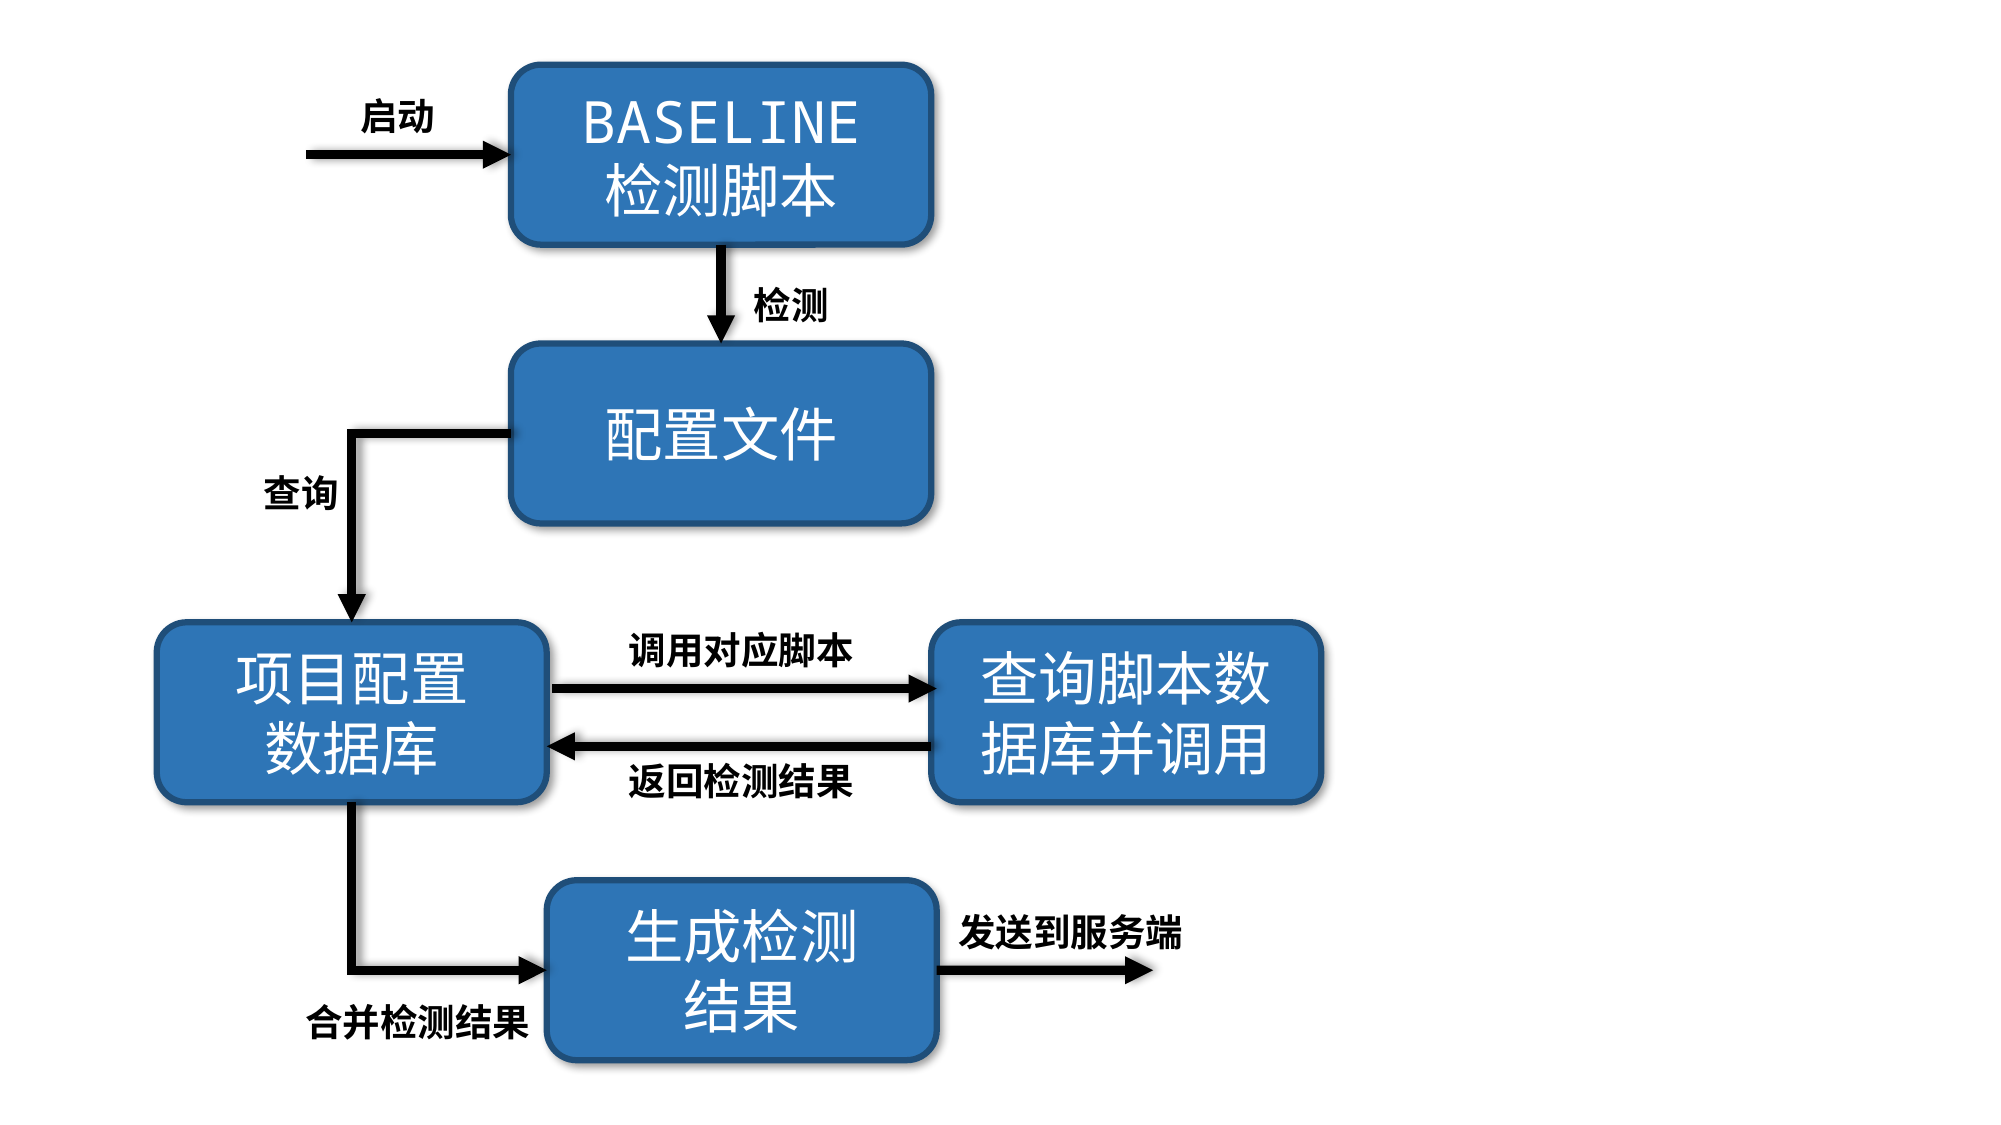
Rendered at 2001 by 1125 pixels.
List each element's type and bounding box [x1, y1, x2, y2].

text_box [156, 64, 1322, 1061]
